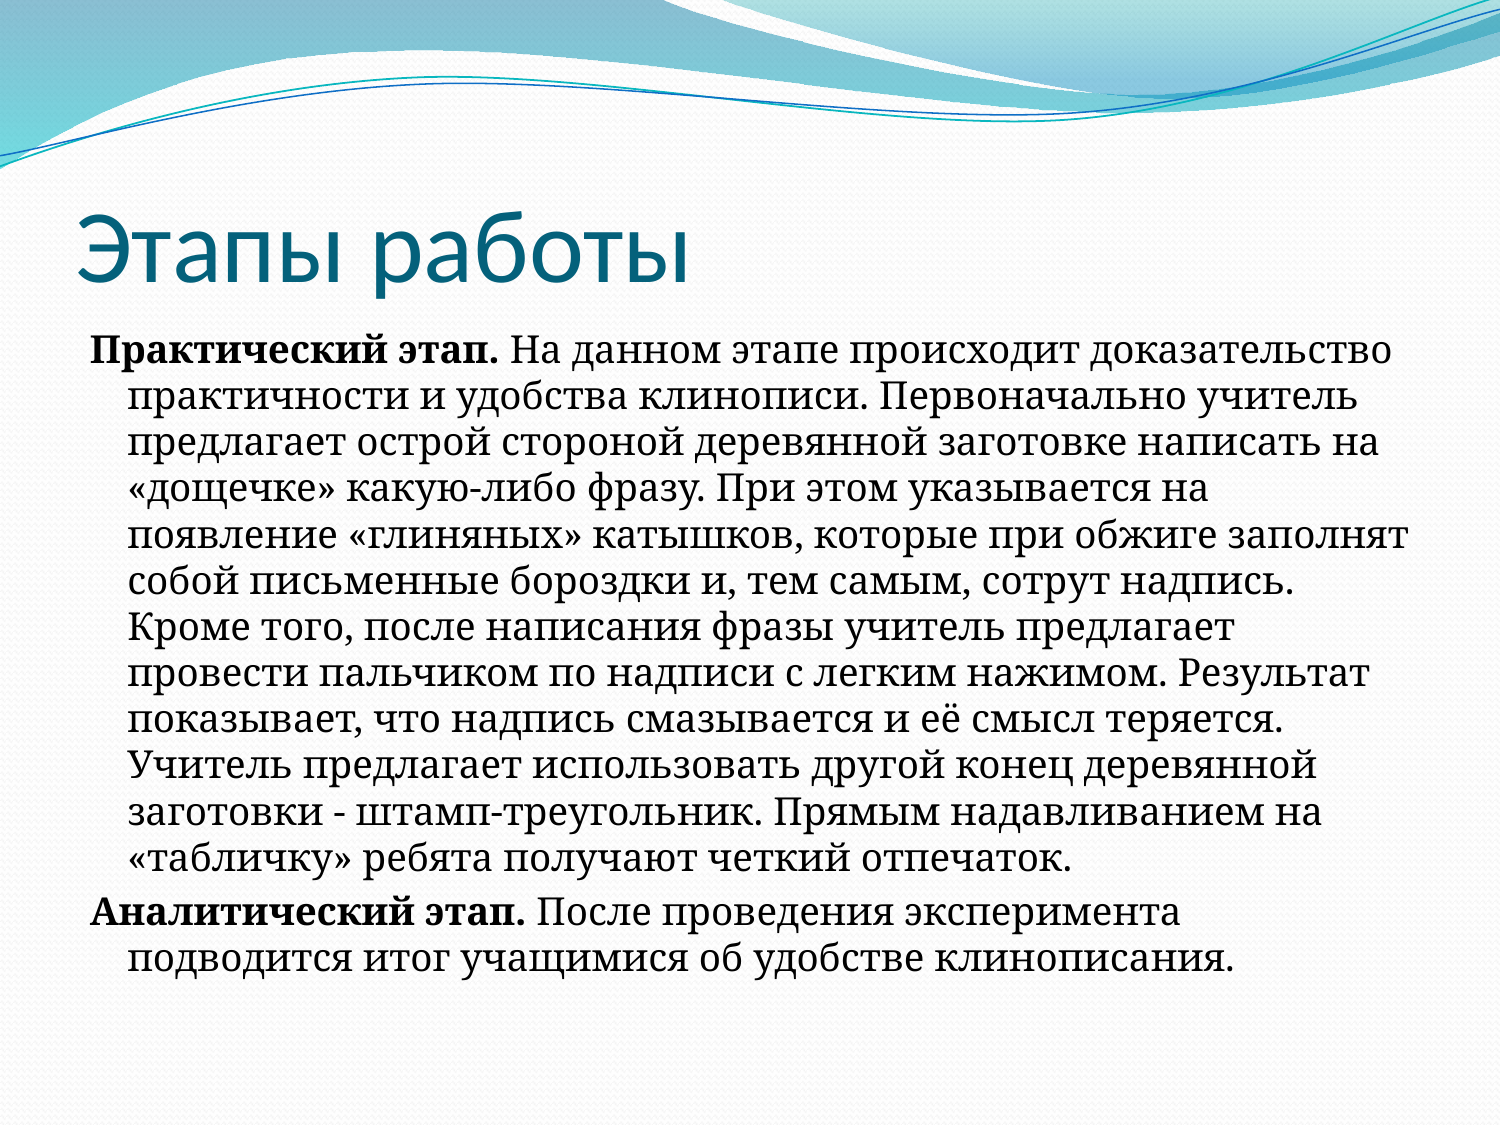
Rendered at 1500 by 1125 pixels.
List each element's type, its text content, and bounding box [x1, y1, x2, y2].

list Практический этап. На данном этапе происходит доказательство практичности и удобства клинописи. Первоначально учитель предлагает острой стороной деревянной заготовке написать на «дощечке» какую-либо фразу. При этом указывается на появление «глиняных» катышков, которые при обжиге заполнят собой письменные бороздки и, тем самым, сотрут надпись. Кроме того, после написания фразы учитель предлагает провести пальчиком по надписи с легким нажимом. Результат показывает, что надпись смазывается и её смысл теряется. Учитель предлагает использовать другой конец деревянной заготовки - штамп-треугольник. Прямым надавливанием на «табличку» ребята получают четкий отпечаток. Аналитический этап. После проведения эксперимента подводится итог учащимися об удобстве клинописания. [75, 317, 1425, 1038]
title Этапы работы [75, 115, 1425, 303]
